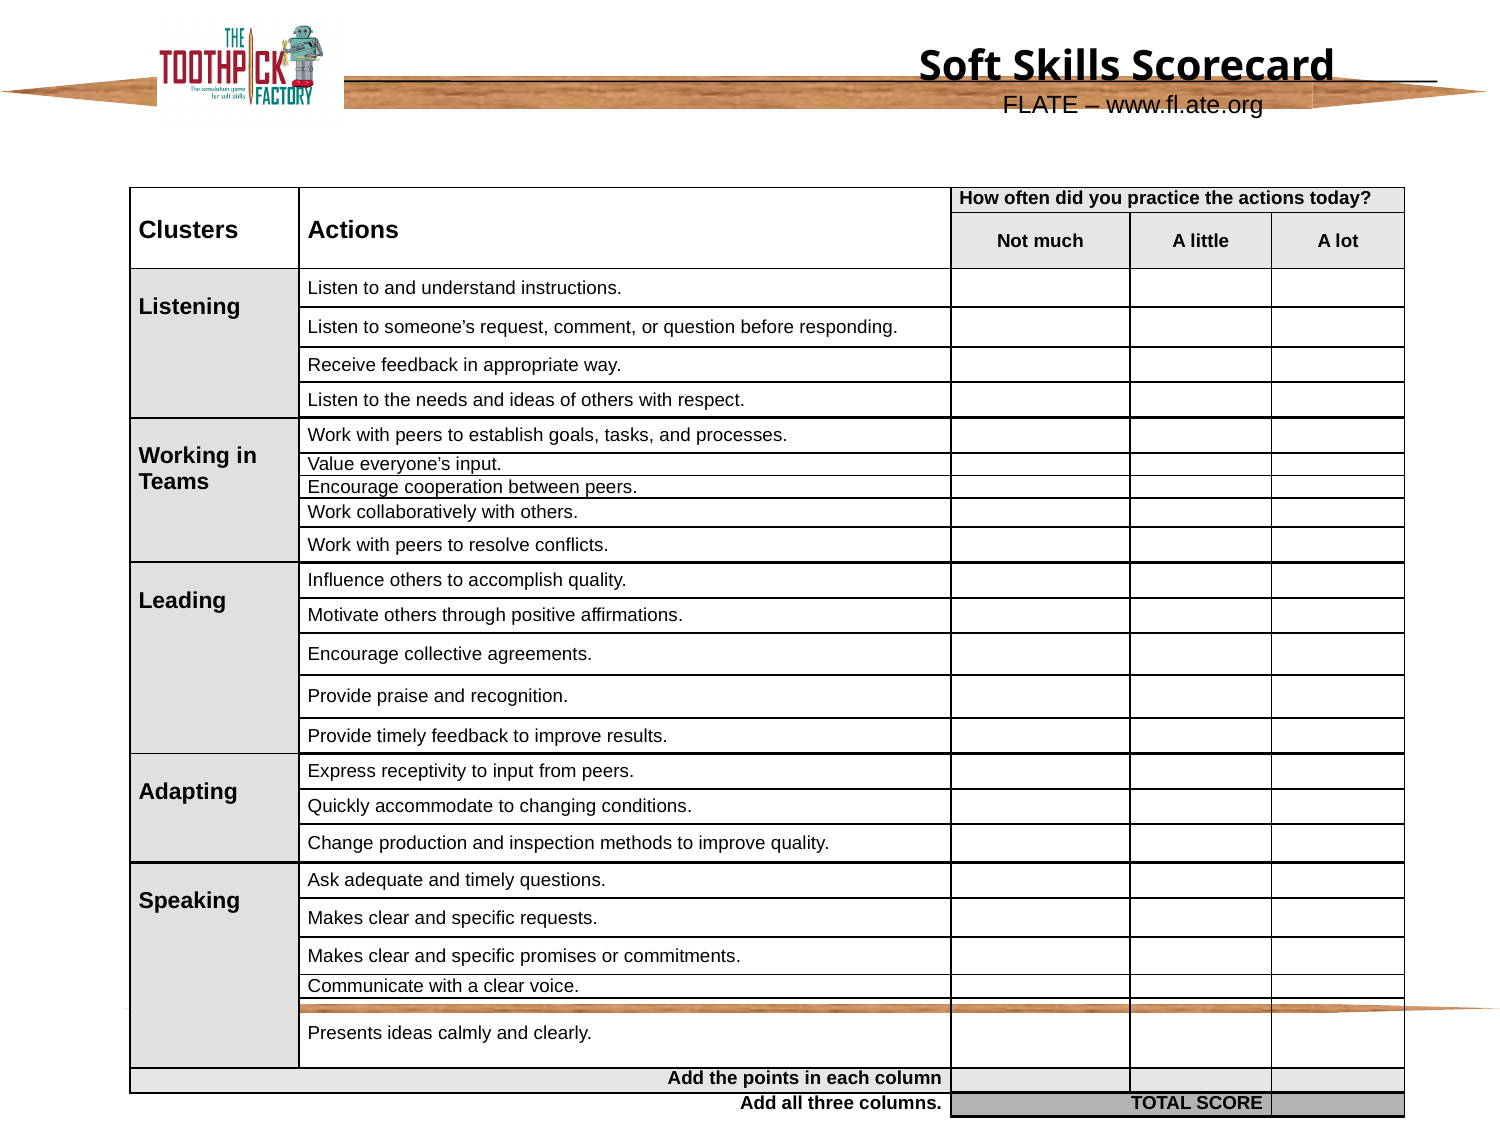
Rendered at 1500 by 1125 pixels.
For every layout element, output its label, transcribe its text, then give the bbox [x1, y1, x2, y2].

table_cell  [1131, 348, 1271, 381]
table_header Clusters [131, 188, 298, 268]
table_header Actions [300, 188, 950, 268]
table_cell  [952, 864, 1129, 897]
table_cell  [952, 999, 1129, 1067]
table_cell  [1131, 755, 1271, 788]
table_cell  [952, 454, 1129, 475]
table_cell  [1131, 499, 1271, 526]
table_cell Receive feedback in appropriate way. [300, 348, 950, 381]
table_cell  [1131, 825, 1271, 861]
table_cell  [952, 634, 1129, 674]
table_cell Provide timely feedback to improve results. [300, 719, 950, 752]
table_cell Value everyone’s input. [300, 454, 950, 475]
table_cell  [952, 975, 1129, 997]
table_cell  [952, 308, 1129, 346]
table_cell  [1131, 999, 1271, 1067]
table_cell Add all three columns. [130, 1094, 950, 1116]
table_cell Provide praise and recognition. [300, 676, 950, 717]
table_cell  [1131, 864, 1271, 897]
table_cell  [1131, 269, 1271, 306]
table_cell  [1131, 676, 1271, 717]
table_cell  [1272, 825, 1404, 861]
table_cell  [952, 269, 1129, 306]
table_cell  [1131, 899, 1271, 936]
table_cell Listen to someone’s request, comment, or question before responding. [300, 308, 950, 346]
table_cell  [1272, 383, 1404, 416]
picture [1305, 83, 1488, 109]
table_cell  [952, 348, 1129, 381]
table_cell Leading [131, 563, 298, 753]
table_cell Influence others to accomplish quality. [300, 564, 950, 597]
table_cell  [952, 899, 1129, 936]
table_cell  [952, 755, 1129, 788]
table_cell  [952, 383, 1129, 416]
table_cell  [1131, 599, 1271, 632]
text_box FLATE – www.fl.ate.org [962, 91, 1305, 125]
table_cell Work with peers to resolve conflicts. [300, 528, 950, 561]
table_cell Makes clear and specific promises or commitments. [300, 938, 950, 974]
table_cell Quickly accommodate to changing conditions. [300, 790, 950, 823]
table_cell  [952, 528, 1129, 561]
table_cell Listen to and understand instructions. [300, 269, 950, 306]
table_cell A little [1131, 213, 1271, 268]
table_cell  [1272, 308, 1404, 346]
table_cell  [1272, 864, 1404, 897]
table_cell  [1272, 476, 1404, 497]
picture [1405, 1005, 1500, 1011]
table_cell Change production and inspection methods to improve quality. [300, 825, 950, 861]
table_cell Working in Teams [131, 419, 298, 561]
table_cell Listening [131, 269, 298, 417]
table_cell  [1131, 975, 1271, 997]
table_cell [1272, 1069, 1404, 1091]
text_box Soft Skills Scorecard [849, 31, 1405, 79]
table_cell  [1131, 383, 1271, 416]
table_cell  [1272, 938, 1404, 974]
table_cell  [1272, 564, 1404, 597]
table_cell  [952, 476, 1129, 497]
table_cell Speaking [131, 864, 298, 1067]
table_cell Ask adequate and timely questions. [300, 864, 950, 897]
table_cell  [1131, 308, 1271, 346]
table_cell  [1131, 476, 1271, 497]
table_cell  [1131, 938, 1271, 974]
table_cell  [1272, 719, 1404, 752]
table_cell  [1131, 719, 1271, 752]
table_cell Work collaboratively with others. [300, 499, 950, 526]
table_cell  [1272, 269, 1404, 306]
table_cell  [1272, 755, 1404, 788]
table_cell Encourage cooperation between peers. [300, 476, 950, 497]
table_cell  [1131, 564, 1271, 597]
table_cell [952, 1069, 1129, 1091]
table_cell  [1272, 634, 1404, 674]
table_cell  [952, 599, 1129, 632]
table_header How often did you practice the actions today? [952, 188, 1404, 212]
table_cell A lot [1272, 213, 1404, 268]
table_cell Work with peers to establish goals, tasks, and processes. [300, 419, 950, 452]
table_cell Motivate others through positive affirmations. [300, 599, 950, 632]
table_cell  [1131, 454, 1271, 475]
table_cell Add the points in each column [131, 1069, 950, 1092]
table_cell [1272, 1094, 1404, 1115]
table_cell  [1272, 899, 1404, 936]
table_cell Listen to the needs and ideas of others with respect. [300, 383, 950, 416]
table_cell TOTAL SCORE [952, 1094, 1271, 1115]
table_cell  [952, 790, 1129, 823]
table_cell Communicate with a clear voice. [300, 975, 950, 997]
table_cell  [952, 419, 1129, 452]
table_cell  [1272, 499, 1404, 526]
table_cell  [952, 499, 1129, 526]
table_cell Encourage collective agreements. [300, 634, 950, 674]
table_cell  [1131, 419, 1271, 452]
table_cell  [1272, 676, 1404, 717]
table_cell [1131, 1069, 1271, 1091]
picture [0, 18, 962, 126]
table_cell  [1131, 634, 1271, 674]
table_cell  [1272, 790, 1404, 823]
table_cell Adapting [131, 754, 298, 861]
table_cell  [1131, 790, 1271, 823]
table_cell  [1272, 419, 1404, 452]
table_cell  [952, 564, 1129, 597]
table_cell  [952, 676, 1129, 717]
table_cell  [952, 938, 1129, 974]
table_cell  [1272, 348, 1404, 381]
table_cell  [1131, 528, 1271, 561]
table_cell  [952, 825, 1129, 861]
table_cell  [1272, 599, 1404, 632]
table_cell Not much [952, 213, 1129, 268]
table_cell  [1272, 975, 1404, 997]
table_cell  [1272, 528, 1404, 561]
table_cell  [1272, 999, 1404, 1067]
table_cell  [1272, 454, 1404, 475]
table_cell Makes clear and specific requests. [300, 899, 950, 936]
table_cell Express receptivity to input from peers. [300, 755, 950, 788]
table_cell  [952, 719, 1129, 752]
table_cell Presents ideas calmly and clearly. [300, 999, 950, 1067]
